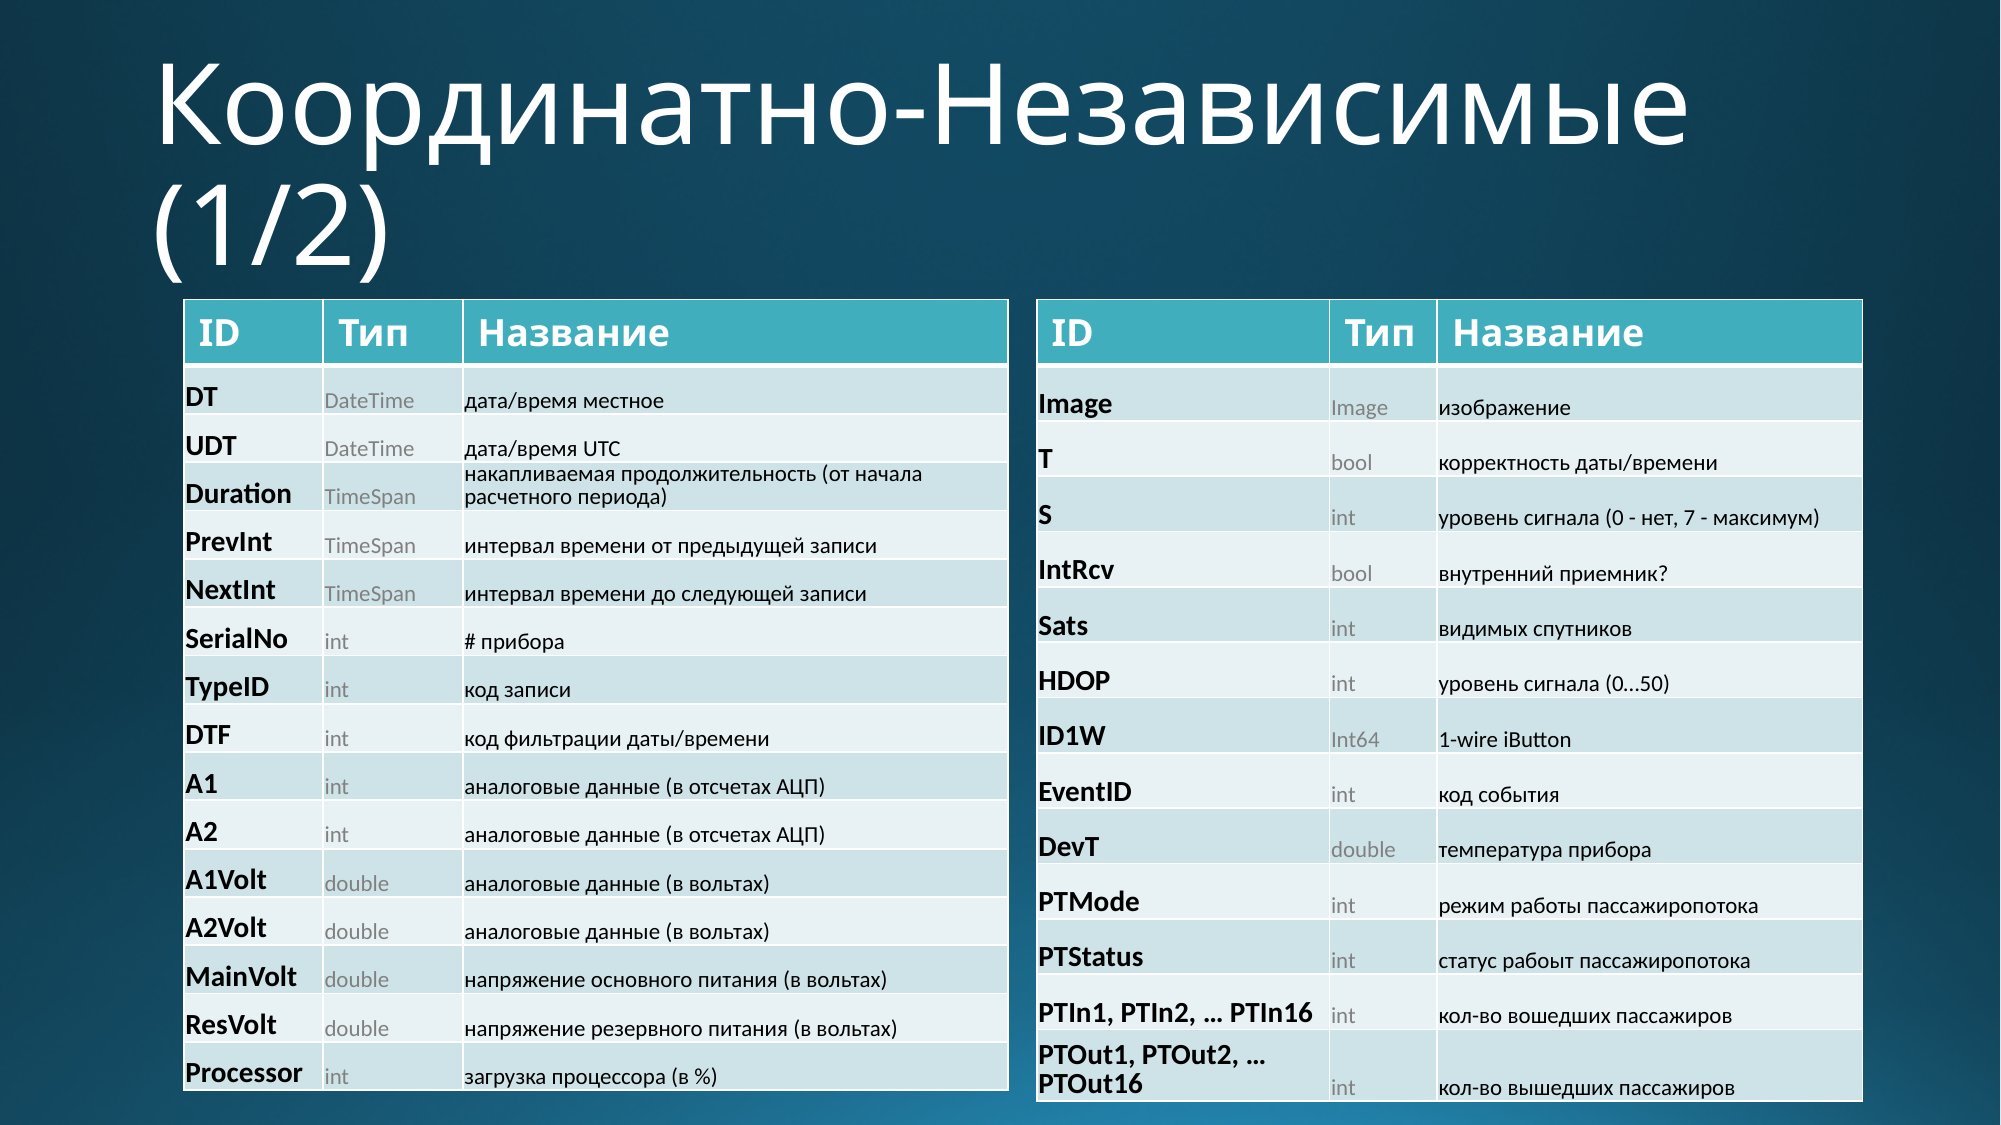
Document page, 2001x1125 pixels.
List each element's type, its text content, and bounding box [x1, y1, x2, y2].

table_cell double [1330, 809, 1436, 863]
table_cell DevT [1038, 809, 1329, 863]
table_cell Processor [185, 1043, 322, 1089]
table_cell Sats [1038, 588, 1329, 641]
table_cell кол-во вошедших пассажиров [1438, 975, 1862, 1029]
table_cell Duration [185, 463, 322, 510]
table_cell видимых спутников [1438, 588, 1862, 641]
table_cell изображение [1438, 368, 1862, 420]
table_cell PrevInt [185, 511, 322, 558]
table_cell уровень сигнала (0 - нет, 7 - максимум) [1438, 477, 1862, 531]
table_cell TimeSpan [324, 560, 462, 606]
table_cell int [324, 705, 462, 751]
table_cell double [324, 946, 462, 993]
table_cell int [324, 801, 462, 848]
table_cell bool [1330, 422, 1436, 475]
table_cell накапливаемая продолжительность (от начала расчетного периода) [464, 463, 1007, 510]
table_cell внутренний приемник? [1438, 532, 1862, 586]
table_cell int [324, 656, 462, 703]
table_cell UDT [185, 415, 322, 461]
table_cell # прибора [464, 608, 1007, 655]
table_cell int [324, 753, 462, 799]
table_cell 1-wire iButton [1438, 698, 1862, 752]
table_cell DateTime [324, 415, 462, 461]
table_cell int [1330, 975, 1436, 1029]
table_cell int [1330, 477, 1436, 531]
table_cell MainVolt [185, 946, 322, 993]
table_cell double [324, 994, 462, 1041]
table_cell S [1038, 477, 1329, 531]
picture [0, 0, 2001, 1125]
table_cell кол-во вышедших пассажиров [1438, 1030, 1862, 1100]
title Координатно-Независимые (1/2) [137, 59, 1863, 278]
table_cell int [1330, 1030, 1436, 1100]
table_cell аналоговые данные (в отсчетах АЦП) [464, 753, 1007, 799]
table_cell NextInt [185, 560, 322, 606]
table_cell PTStatus [1038, 920, 1329, 973]
table_cell код события [1438, 754, 1862, 807]
table_cell температура прибора [1438, 809, 1862, 863]
table_header Название [1438, 300, 1862, 363]
table_header ID [185, 300, 322, 363]
table_cell int [324, 608, 462, 655]
table_header ID [1038, 300, 1329, 363]
table_cell аналоговые данные (в вольтах) [464, 850, 1007, 896]
table_cell напряжение основного питания (в вольтах) [464, 946, 1007, 993]
table_cell A2Volt [185, 898, 322, 944]
table_cell A1Volt [185, 850, 322, 896]
table_cell интервал времени до следующей записи [464, 560, 1007, 606]
table_cell double [324, 850, 462, 896]
table_header Название [464, 300, 1007, 363]
table_cell дата/время UTC [464, 415, 1007, 461]
table_cell DTF [185, 705, 322, 751]
table_cell T [1038, 422, 1329, 475]
table_cell интервал времени от предыдущей записи [464, 511, 1007, 558]
table_cell A1 [185, 753, 322, 799]
table_cell уровень сигнала (0…50) [1438, 643, 1862, 697]
table_header Тип [324, 300, 462, 363]
table_cell Int64 [1330, 698, 1436, 752]
table_cell PTIn1, PTIn2, … PTIn16 [1038, 975, 1329, 1029]
table_cell режим работы пассажиропотока [1438, 864, 1862, 918]
table_cell PTOut1, PTOut2, … PTOut16 [1038, 1030, 1329, 1100]
table_cell ID1W [1038, 698, 1329, 752]
table_cell TypeID [185, 656, 322, 703]
table_cell bool [1330, 532, 1436, 586]
table_cell double [324, 898, 462, 944]
table_cell A2 [185, 801, 322, 848]
table_cell int [1330, 588, 1436, 641]
table_cell код фильтрации даты/времени [464, 705, 1007, 751]
table_cell загрузка процессора (в %) [464, 1043, 1007, 1089]
table_cell IntRcv [1038, 532, 1329, 586]
table_cell HDOP [1038, 643, 1329, 697]
table_cell int [1330, 754, 1436, 807]
table_cell int [1330, 643, 1436, 697]
table_cell int [1330, 920, 1436, 973]
table_cell int [1330, 864, 1436, 918]
table_cell ResVolt [185, 994, 322, 1041]
table_cell Image [1038, 368, 1329, 420]
table_cell EventID [1038, 754, 1329, 807]
table_cell аналоговые данные (в вольтах) [464, 898, 1007, 944]
table_cell PTMode [1038, 864, 1329, 918]
table_cell TimeSpan [324, 511, 462, 558]
table_cell напряжение резервного питания (в вольтах) [464, 994, 1007, 1041]
table_cell Image [1330, 368, 1436, 420]
table_cell DT [185, 368, 322, 413]
table_cell TimeSpan [324, 463, 462, 510]
table_cell корректность даты/времени [1438, 422, 1862, 475]
table_cell статус рабоыт пассажиропотока [1438, 920, 1862, 973]
table_cell аналоговые данные (в отсчетах АЦП) [464, 801, 1007, 848]
table_cell код записи [464, 656, 1007, 703]
table_cell int [324, 1043, 462, 1089]
table_header Тип [1330, 300, 1436, 363]
table_cell DateTime [324, 368, 462, 413]
table_cell SerialNo [185, 608, 322, 655]
table_cell дата/время местное [464, 368, 1007, 413]
